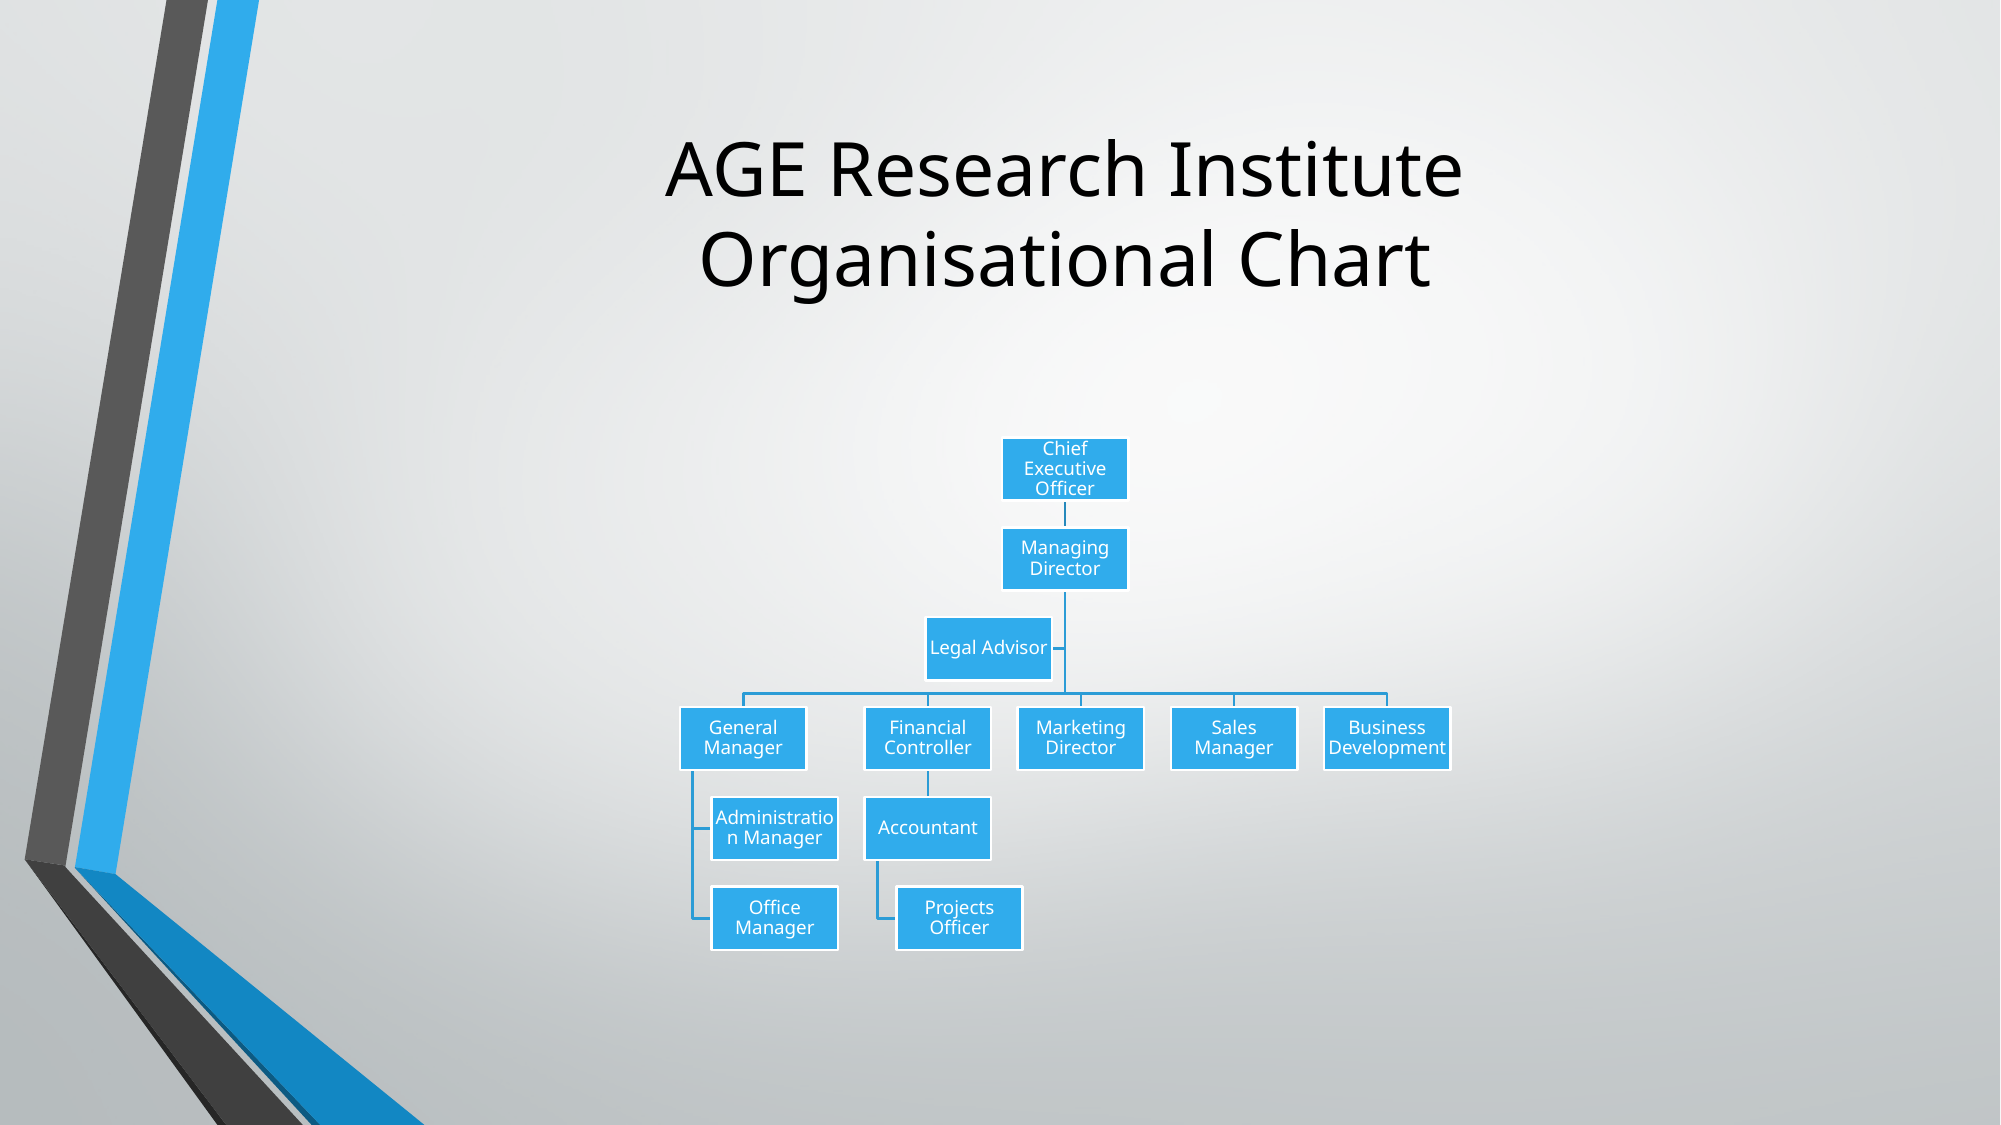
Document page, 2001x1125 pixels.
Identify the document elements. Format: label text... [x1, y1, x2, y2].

title AGE Research Institute Organisational Chart [243, 112, 1887, 400]
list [243, 437, 1888, 951]
